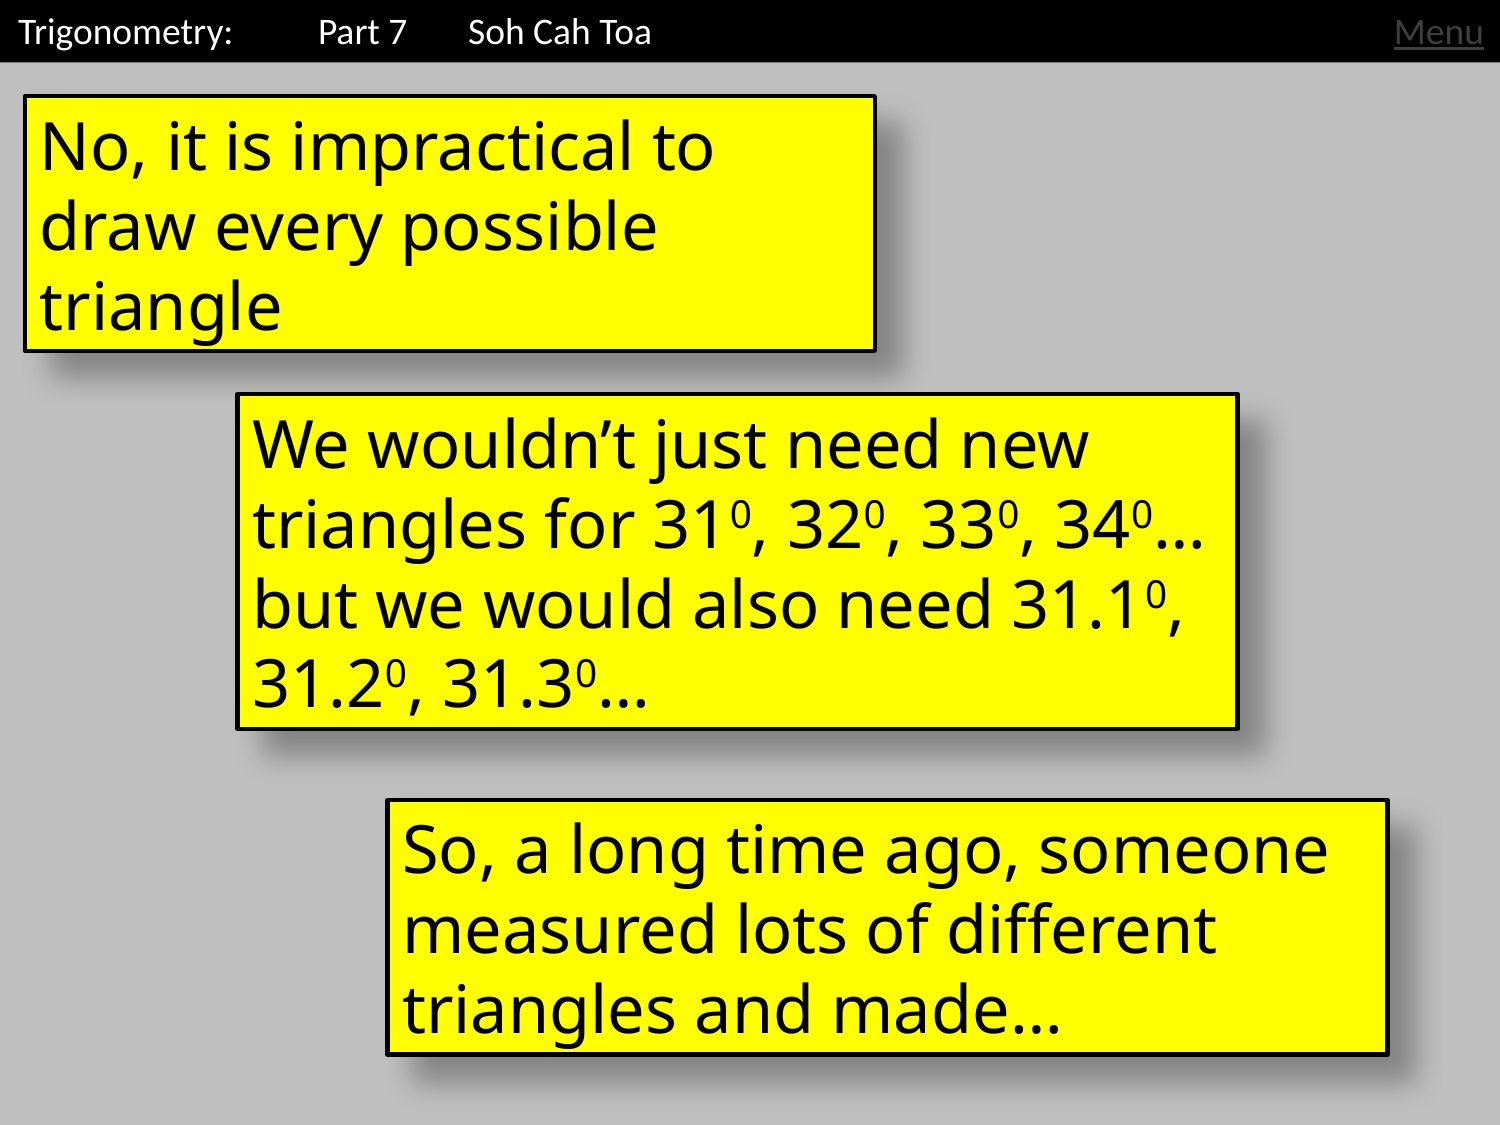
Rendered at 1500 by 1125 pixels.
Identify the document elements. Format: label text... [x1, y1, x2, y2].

text_box Menu [1379, 0, 1500, 60]
text_box Trigonometry: Part 7 Soh Cah Toa [3, 0, 668, 60]
text_box No, it is impractical to draw every possible triangle [24, 96, 875, 351]
text_box [0, 0, 1500, 64]
text_box We wouldn’t just need new triangles for 310, 320, 330, 340… but we would also need 31.10, 31.20, 31.30… [237, 394, 1238, 729]
text_box So, a long time ago, someone measured lots of different triangles and made… [387, 799, 1388, 1055]
